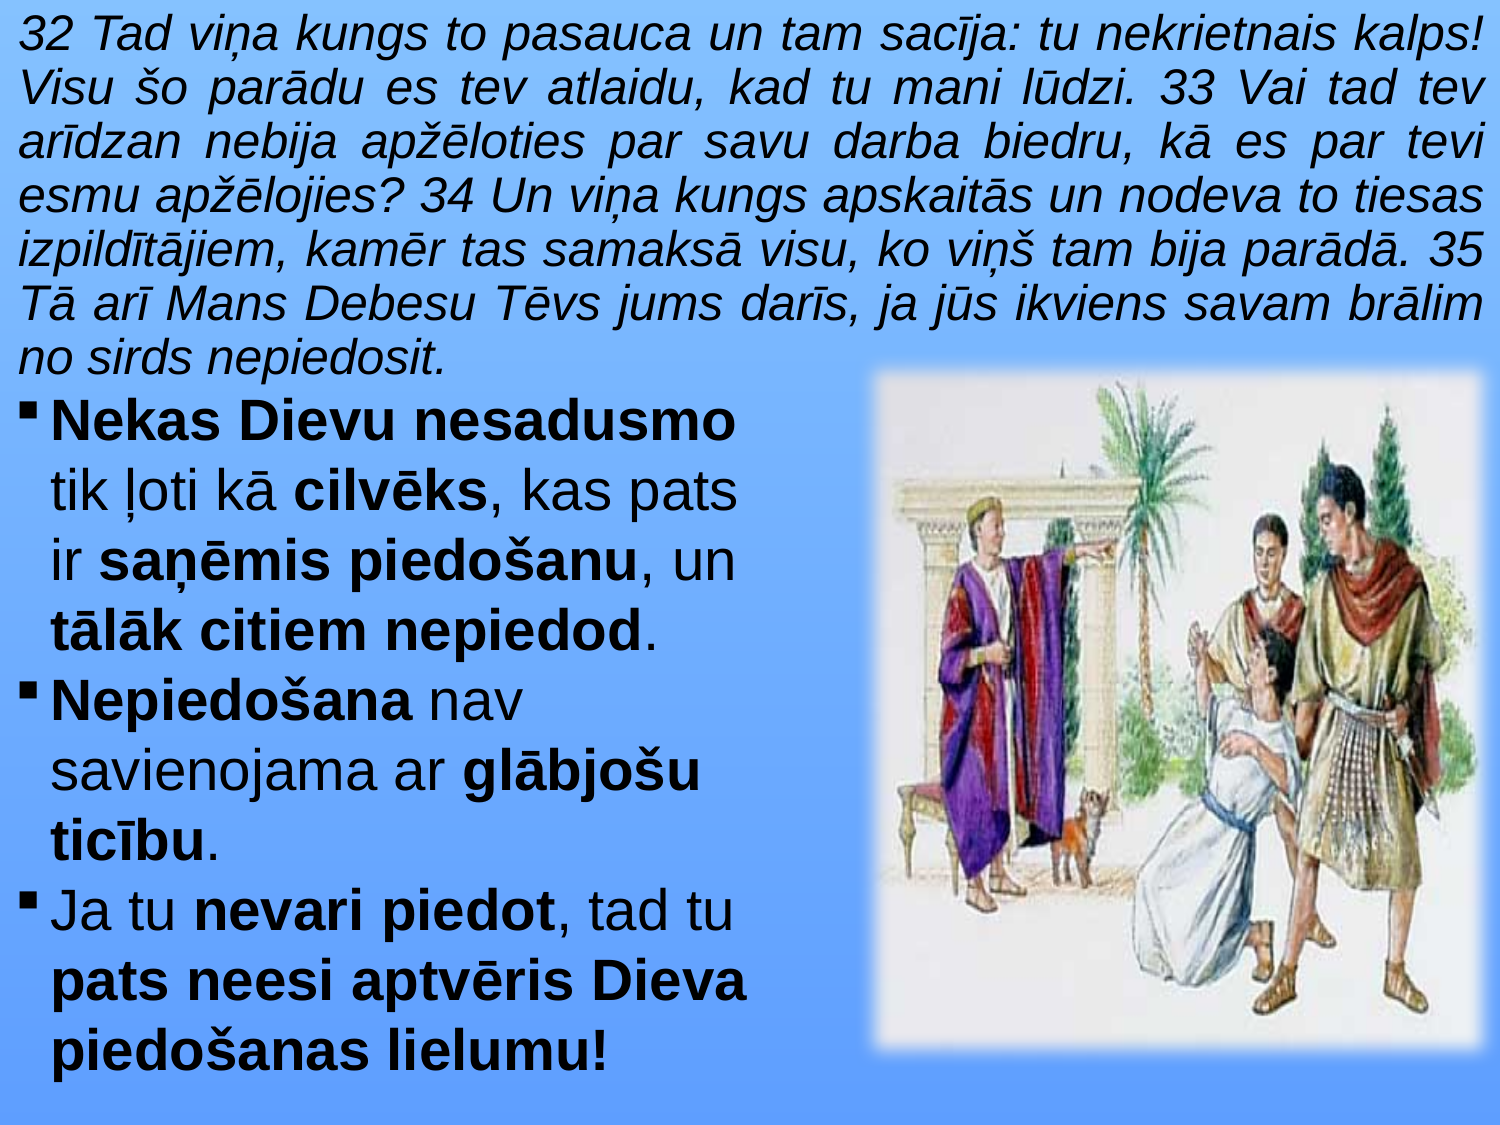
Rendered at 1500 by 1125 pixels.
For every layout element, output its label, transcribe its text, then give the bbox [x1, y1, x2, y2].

list 32 Tad viņa kungs to pasauca un tam sacīja: tu nekrietnais kalps! Visu šo parādu es tev atlaidu, kad tu mani lūdzi. 33 Vai tad tev arīdzan nebija apžēloties par savu darba biedru, kā es par tevi esmu apžēlojies? 34 Un viņa kungs apskaitās un nodeva to tiesas izpildītājiem, kamēr tas samaksā visu, ko viņš tam bija parādā. 35 Tā arī Mans Debesu Tēvs jums darīs, ja jūs ikviens savam brālim no sirds nepiedosit. [0, 0, 1500, 411]
picture [855, 351, 1500, 1068]
text_box Nekas Dievu nesadusmo tik ļoti kā cilvēks, kas pats ir saņēmis piedošanu, un tālāk citiem nepiedod. Nepiedošana nav savienojama ar glābjošu ticību. Ja tu nevari piedot, tad tu pats neesi aptvēris Dieva piedošanas lielumu! [0, 374, 786, 1090]
